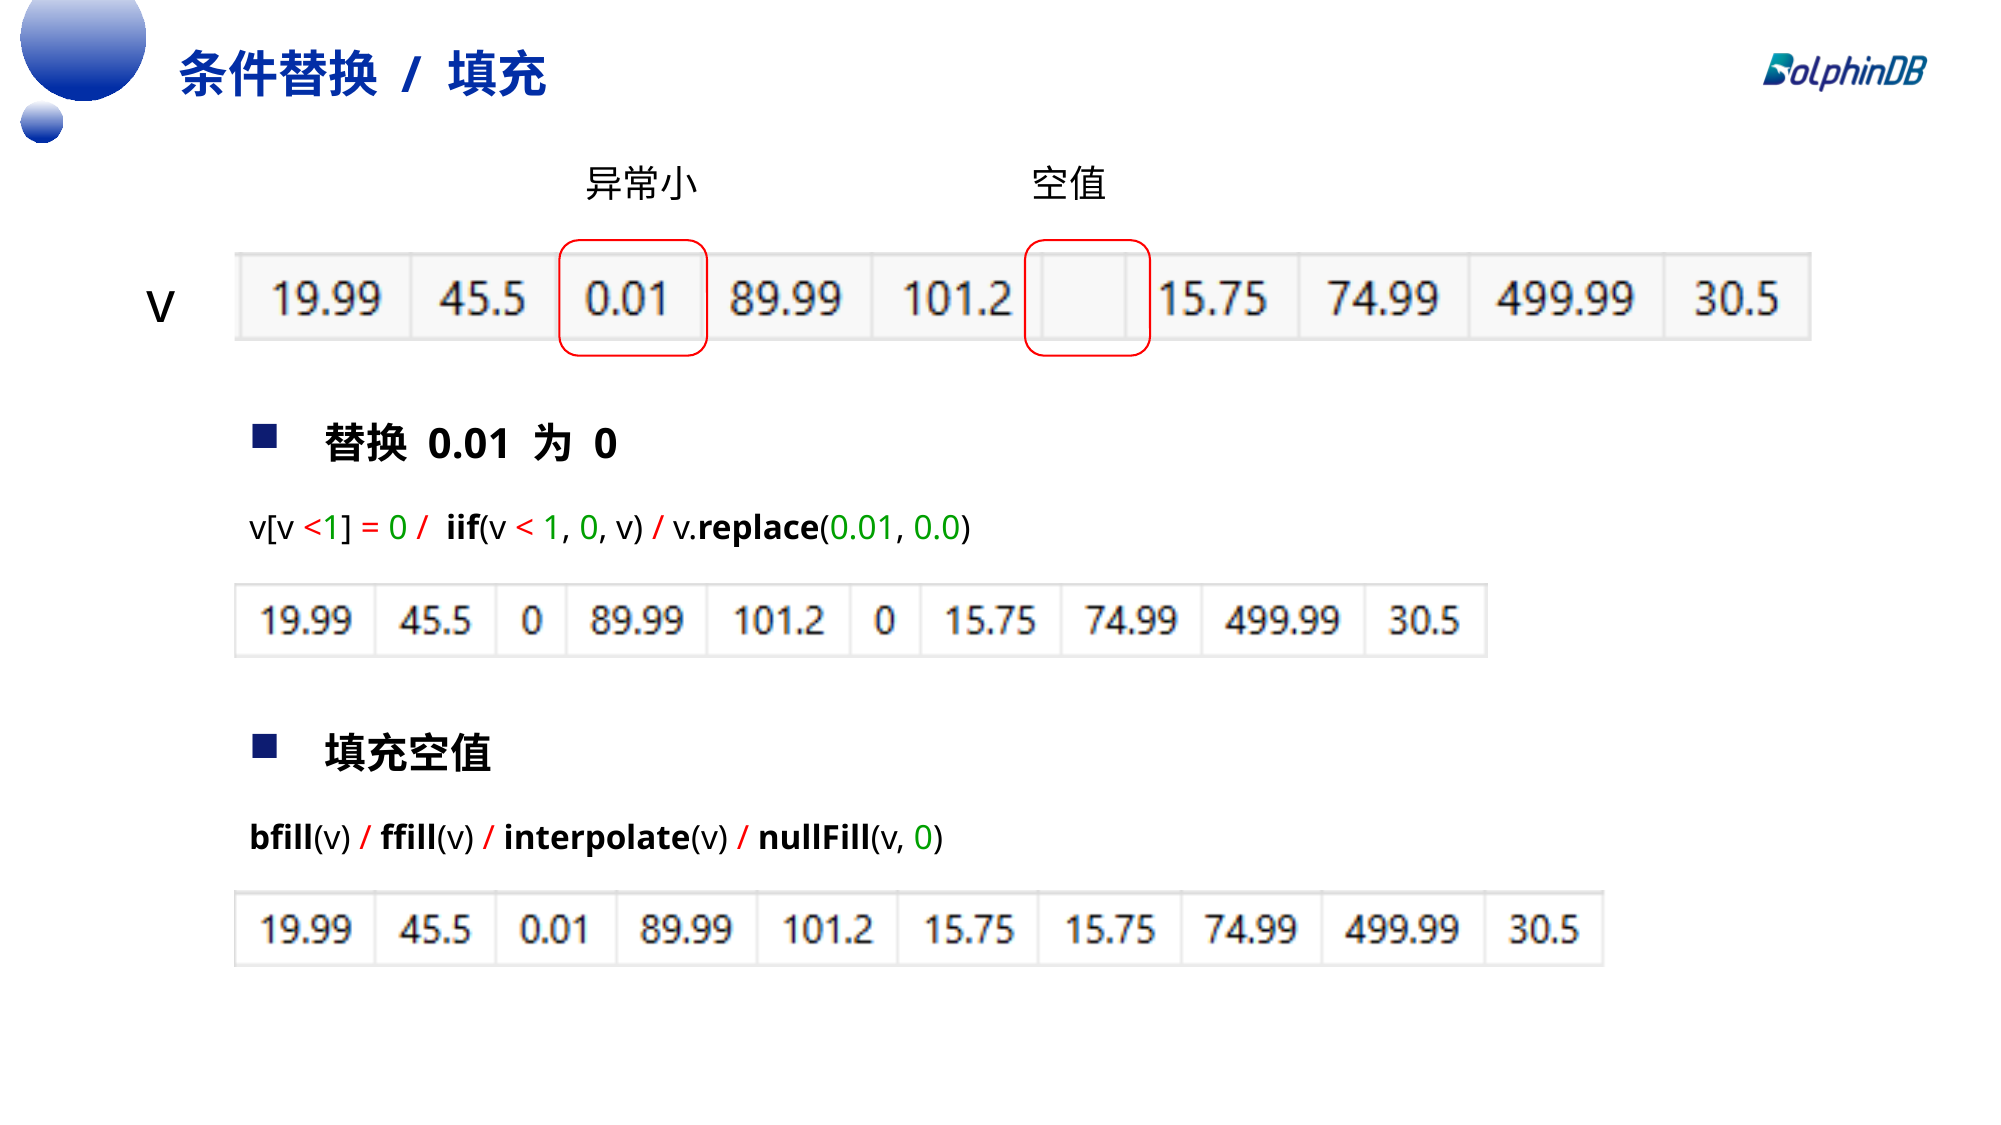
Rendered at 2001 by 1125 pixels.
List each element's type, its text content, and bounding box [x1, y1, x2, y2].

picture [234, 583, 1488, 658]
picture [1755, 47, 1929, 93]
text_box [19, 99, 64, 144]
text_box v[v <1] = 0 / iif(v < 1, 0, v) / v.replace(0.01, 0.0) [234, 504, 1187, 554]
text_box [559, 239, 707, 252]
text_box v [131, 256, 204, 342]
text_box [1024, 342, 1151, 357]
text_box [1025, 239, 1150, 252]
text_box bfill(v) / ffill(v) / interpolate(v) / nullFill(v, 0) [234, 814, 1382, 864]
text_box 异常小 [559, 152, 723, 213]
text_box 空值 [987, 152, 1152, 213]
text_box [559, 342, 708, 357]
text_box [19, 0, 147, 102]
text_box 条件替换 / 填充 [163, 35, 1245, 110]
picture [234, 252, 1812, 342]
picture [234, 890, 1608, 967]
text_box 填充空值 [234, 719, 901, 785]
text_box 替换 0.01 为 0 [234, 409, 901, 475]
